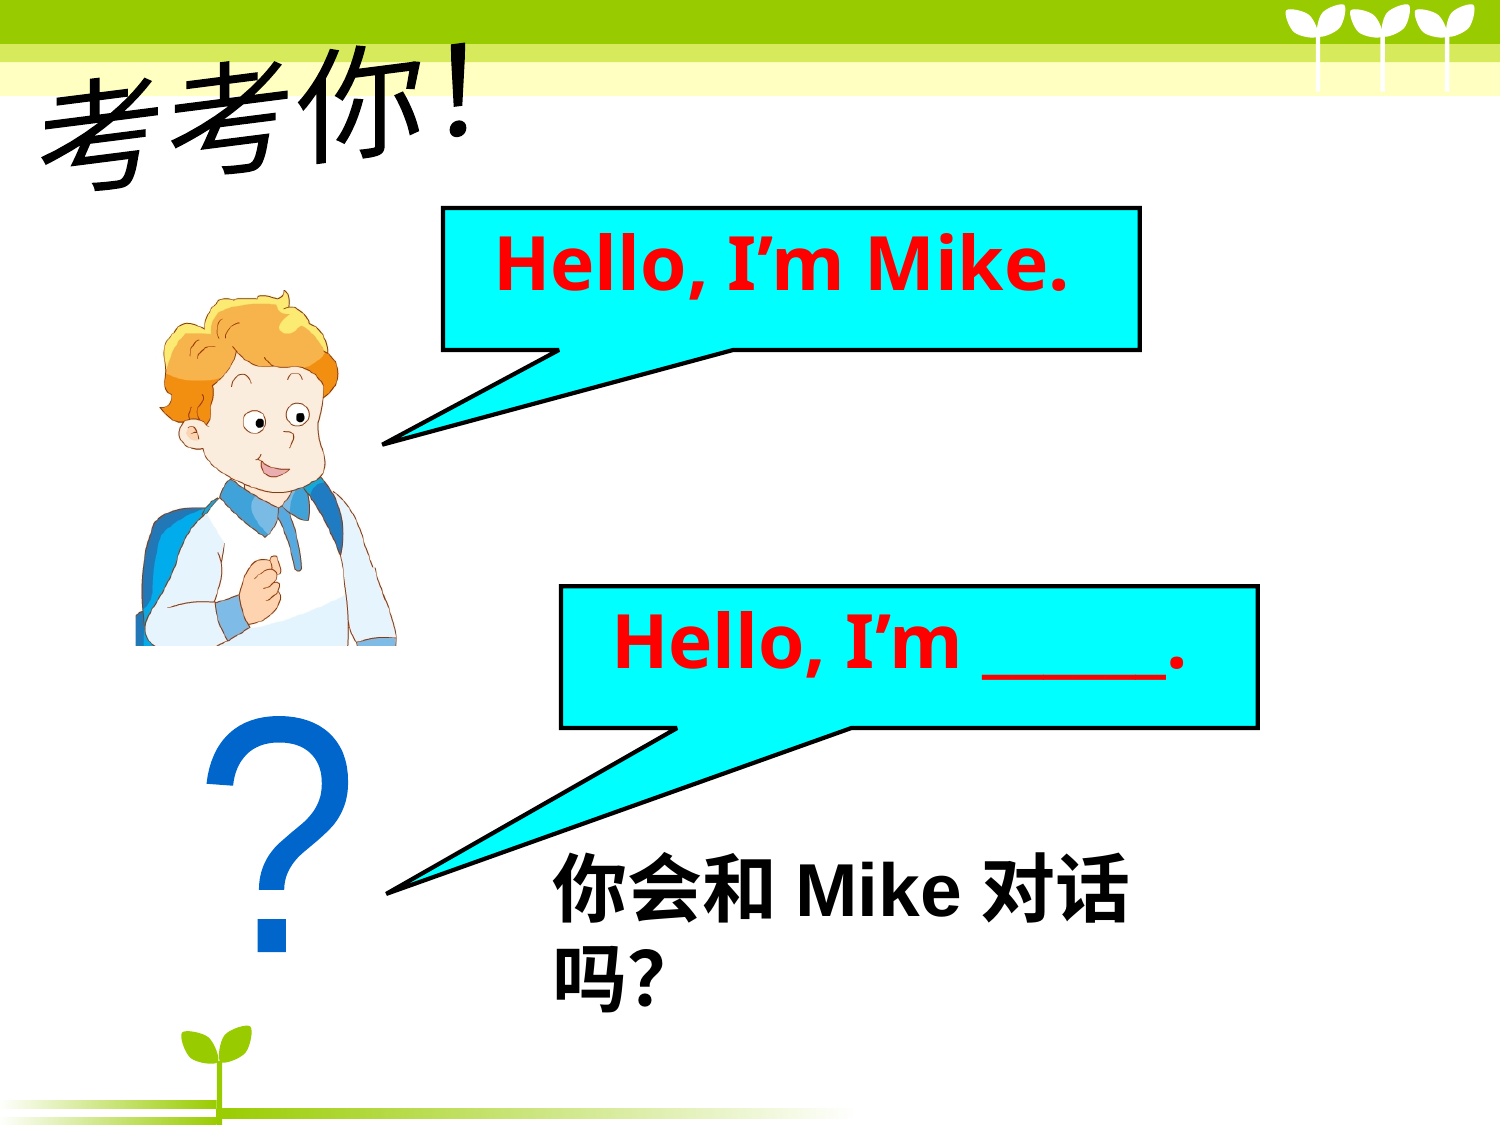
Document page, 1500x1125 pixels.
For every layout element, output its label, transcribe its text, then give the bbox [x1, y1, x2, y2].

text_box [386, 586, 1258, 894]
text_box Hello, I’m Mike. [478, 207, 1199, 313]
text_box Hello, I’m ______. [596, 586, 1317, 691]
text_box [408, 208, 1140, 438]
picture [135, 290, 405, 646]
text_box 你会和Mike对话吗？ [537, 834, 1270, 1029]
